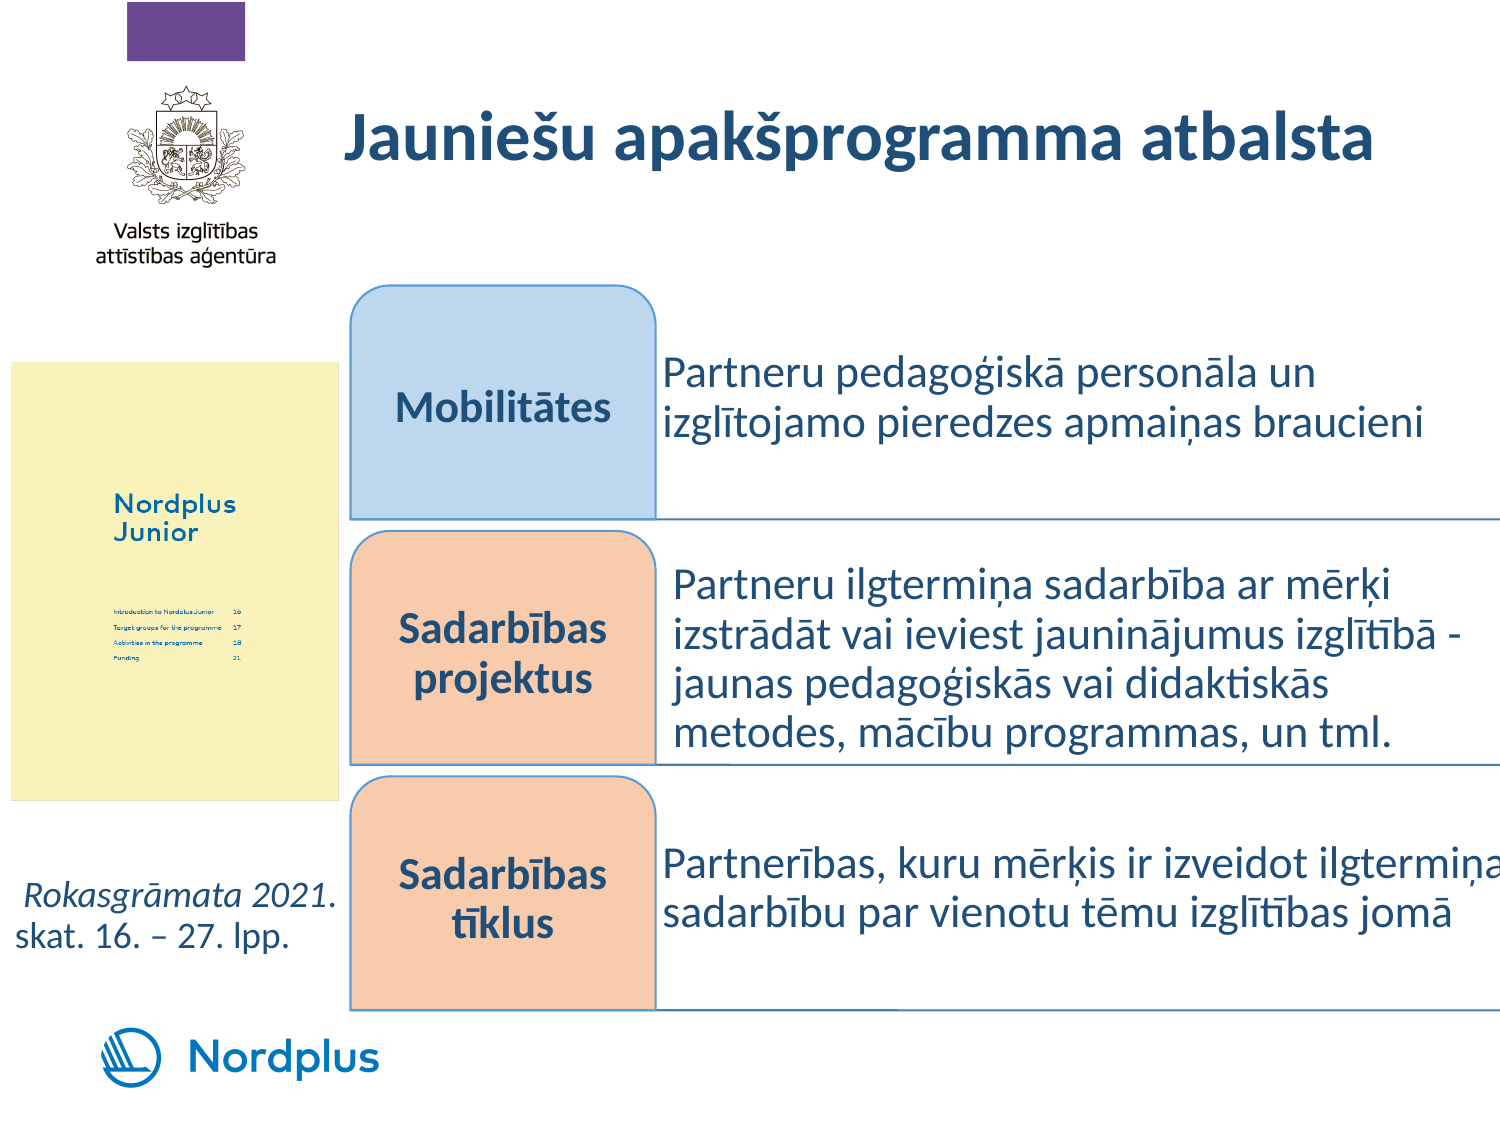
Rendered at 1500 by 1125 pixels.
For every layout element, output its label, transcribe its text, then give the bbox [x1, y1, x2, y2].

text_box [350, 285, 1500, 1011]
text_box Rokasgrāmata 2021. skat. 16. – 27. lpp. [0, 868, 350, 964]
picture [0, 964, 1500, 1125]
picture [0, 0, 1500, 868]
title Jauniešu apakšprogramma atbalsta [324, 59, 1397, 215]
